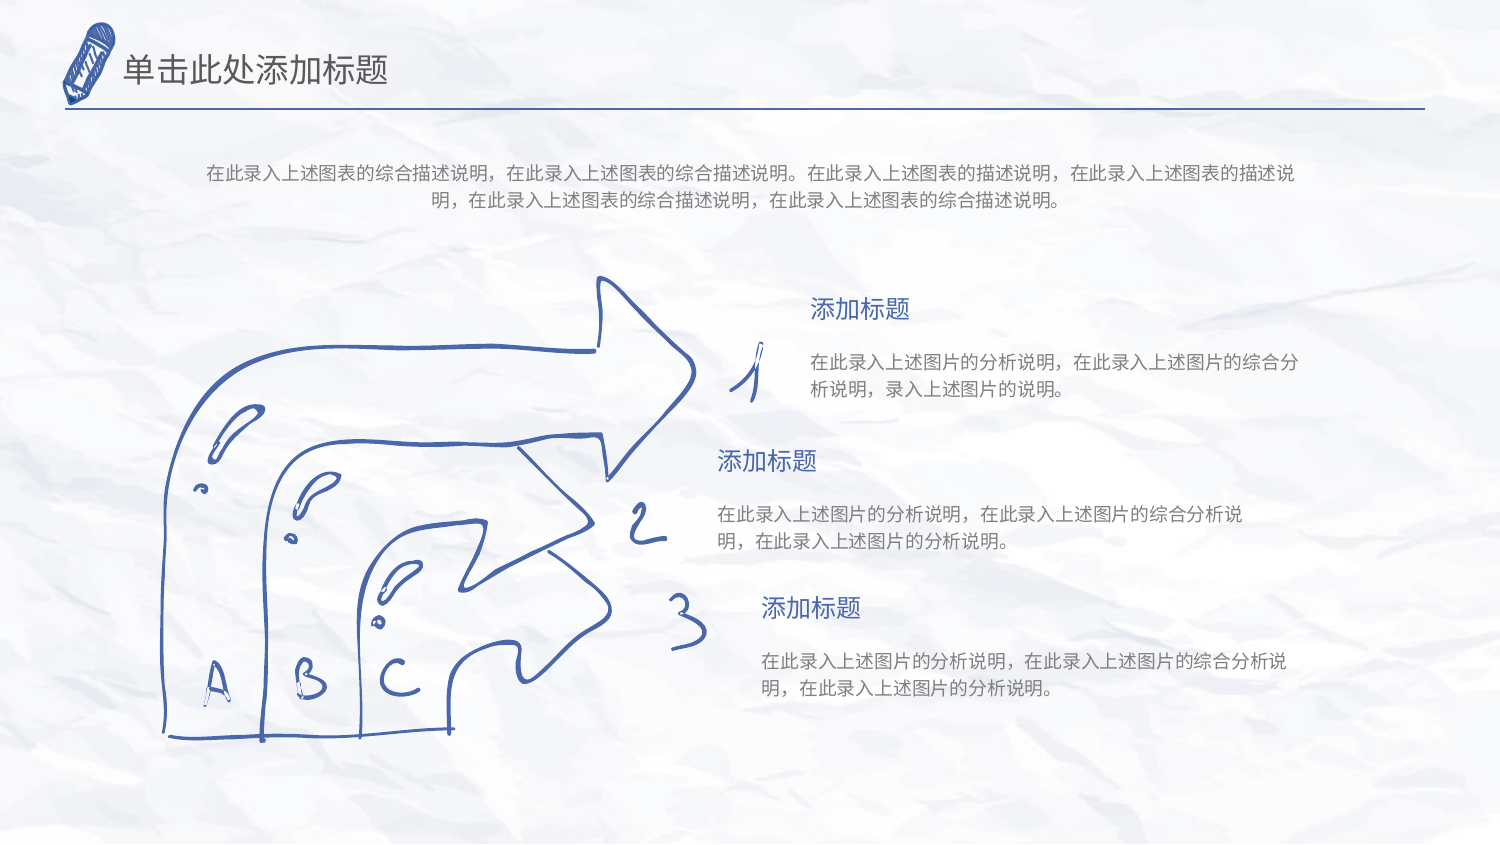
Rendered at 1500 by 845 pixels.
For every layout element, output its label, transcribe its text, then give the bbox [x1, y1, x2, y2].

text_box 在此录入上述图片的分析说明，在此录入上述图片的综合分析说明，在此录入上述图片的分析说明。 [750, 639, 1304, 705]
text_box 添加标题 [750, 586, 983, 628]
text_box 添加标题 [706, 439, 938, 481]
text_box 在此录入上述图片的分析说明，在此录入上述图片的综合分析说明，在此录入上述图片的分析说明。 [706, 492, 1260, 558]
text_box 添加标题 [799, 287, 1031, 329]
text_box 在此录入上述图表的综合描述说明，在此录入上述图表的综合描述说明。在此录入上述图表的描述说明，在此录入上述图表的描述说明，在此录入上述图表的综合描述说明，在此录入上述图表的综合描述说明。 [193, 152, 1307, 218]
text_box [729, 341, 764, 403]
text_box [158, 275, 700, 745]
text_box 在此录入上述图片的分析说明，在此录入上述图片的综合分析说明，录入上述图片的说明。 [799, 340, 1322, 406]
